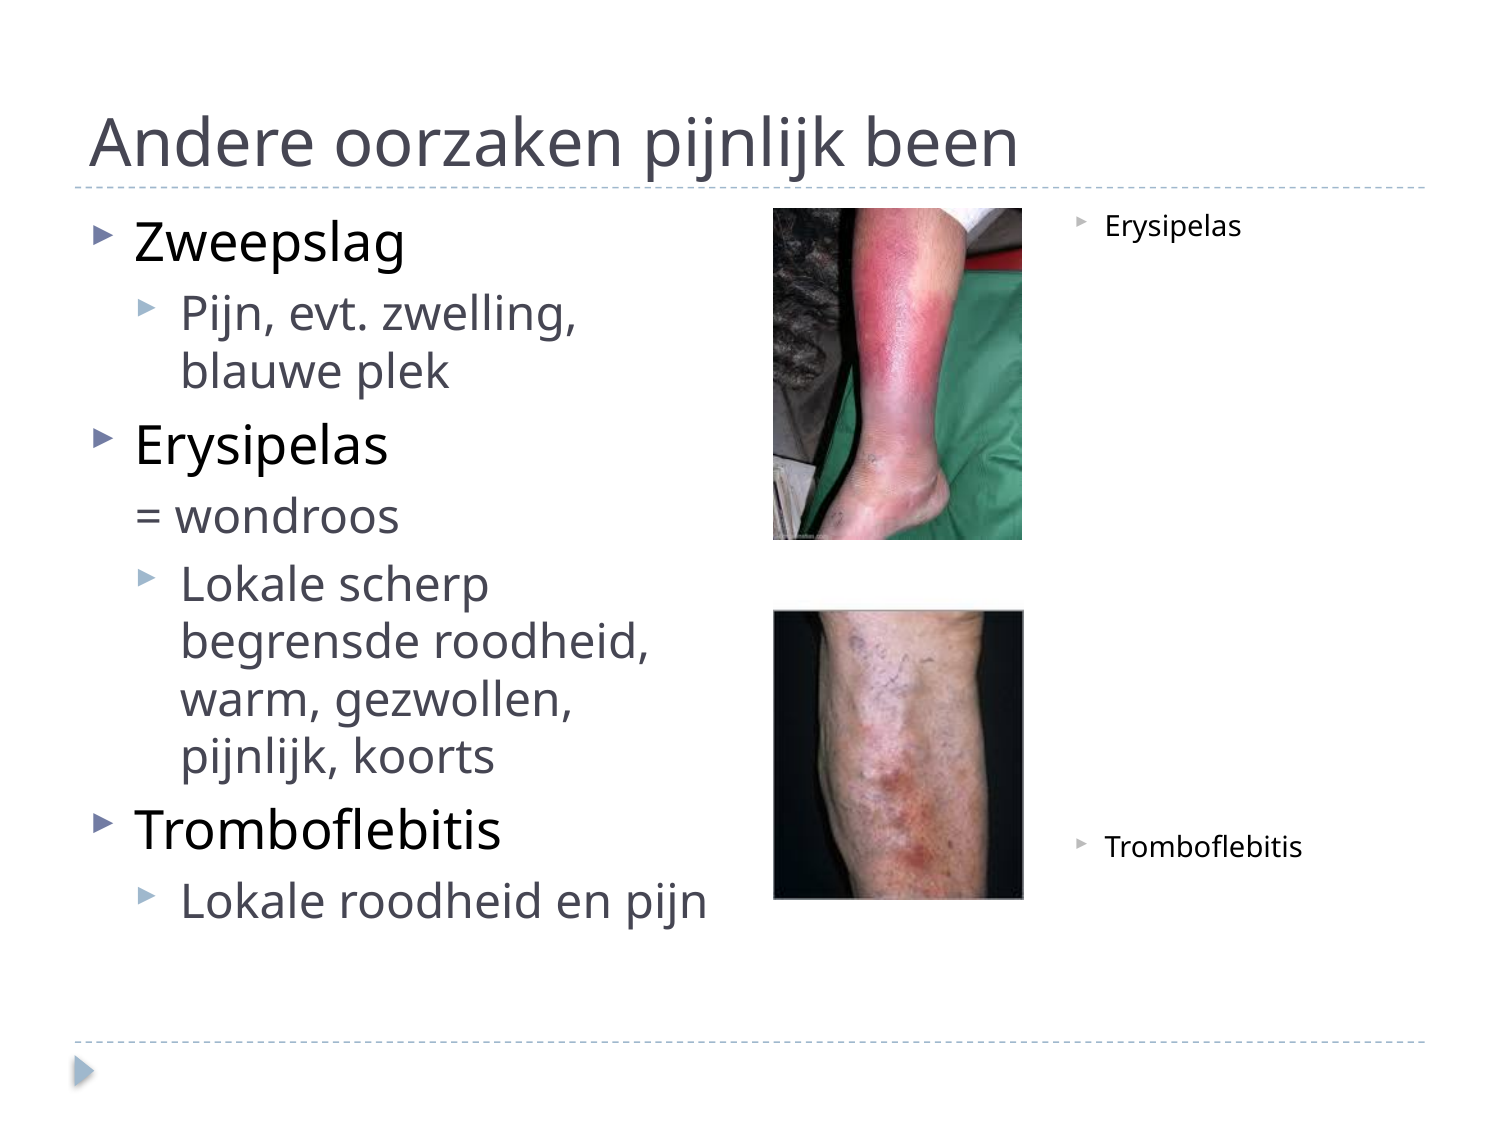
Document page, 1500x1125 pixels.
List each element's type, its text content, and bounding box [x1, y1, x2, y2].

picture [773, 207, 1022, 540]
list Erysipelas Tromboflebitis [759, 199, 1423, 1010]
title Andere oorzaken pijnlijk been [75, 37, 1425, 188]
picture [773, 574, 1024, 900]
list Zweepslag Pijn, evt. zwelling, blauwe plek Erysipelas = wondroos Lokale scherp begrensde roodheid, warm, gezwollen, pijnlijk, koorts Tromboflebitis Lokale roodheid en pijn [75, 200, 738, 1010]
